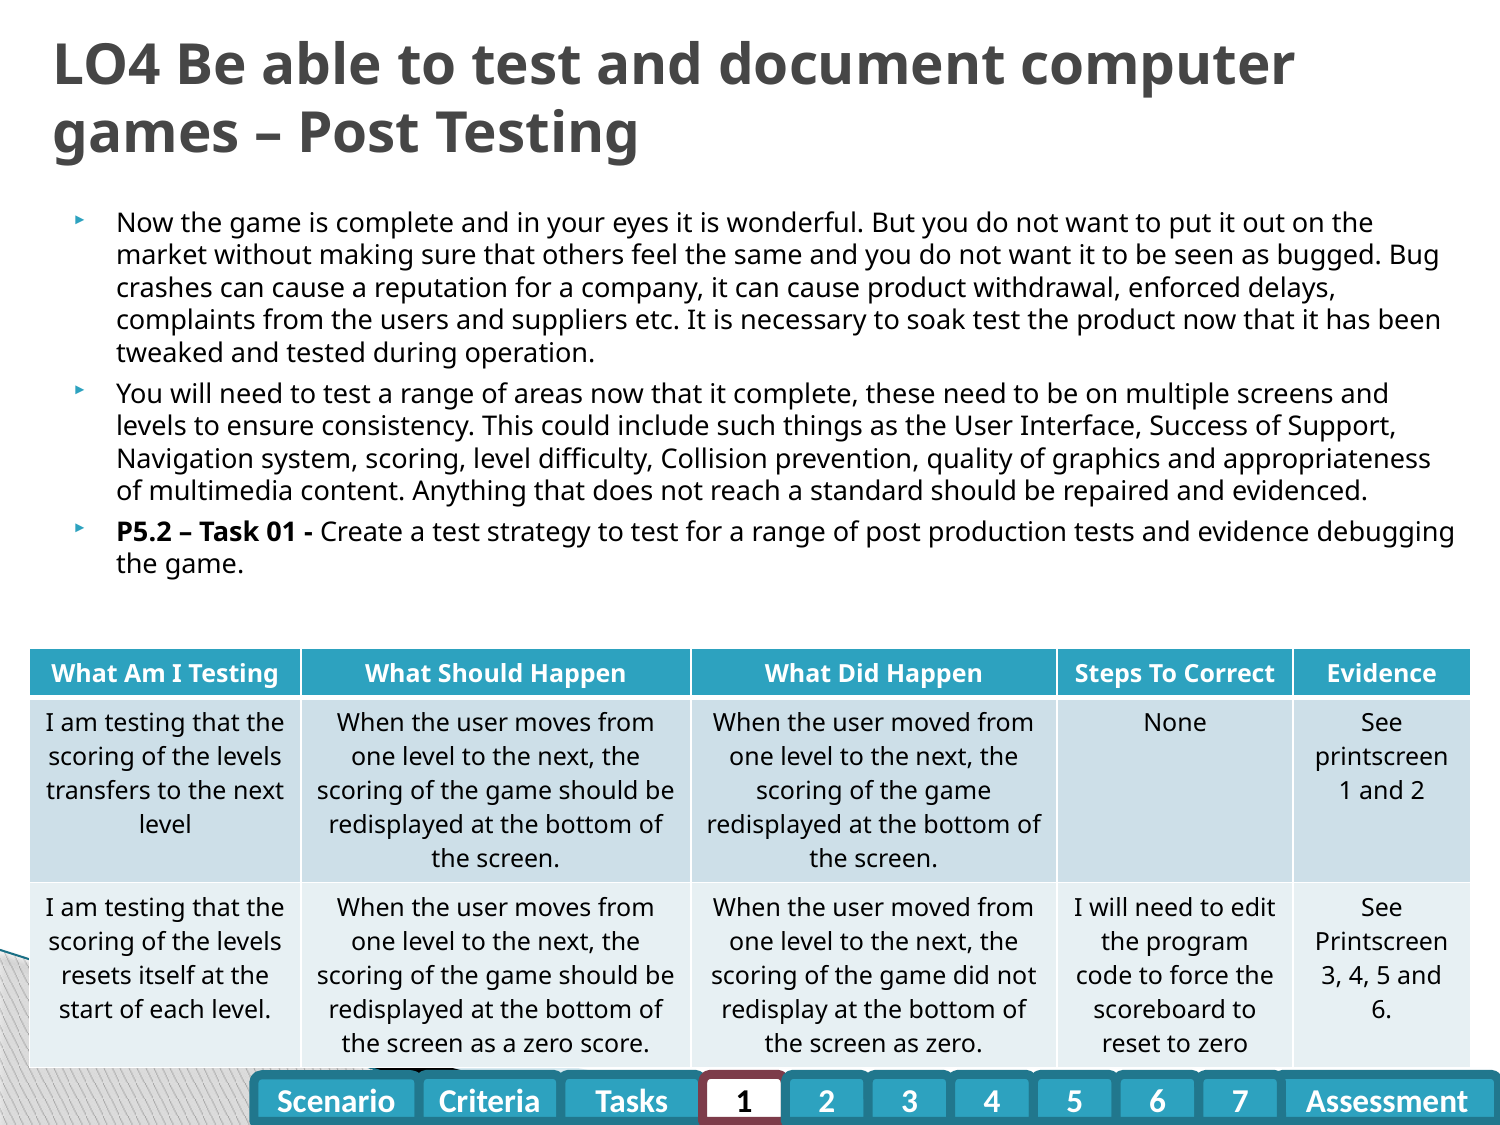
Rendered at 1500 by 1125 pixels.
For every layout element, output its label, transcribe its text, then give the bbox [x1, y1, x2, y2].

list Now the game is complete and in your eyes it is wonderful. But you do not want to put it out on the market without making sure that others feel the same and you do not want it to be seen as bugged. Bug crashes can cause a reputation for a company, it can cause product withdrawal, enforced delays, complaints from the users and suppliers etc. It is necessary to soak test the product now that it has been tweaked and tested during operation. You will need to test a range of areas now that it complete, these need to be on multiple screens and levels to ensure consistency. This could include such things as the User Interface, Success of Support, Navigation system, scoring, level difficulty, Collision prevention, quality of graphics and appropriateness of multimedia content. Anything that does not reach a standard should be repaired and evidenced. P5.2 – Task 01 - Create a test strategy to test for a range of post production tests and evidence debugging the game. [41, 198, 1471, 647]
text_box 3 [863, 1069, 950, 1125]
table_cell I will need to edit the program code to force the scoreboard to reset to zero [1058, 883, 1292, 1067]
table_cell See Printscreen 3, 4, 5 and 6. [1294, 883, 1470, 1067]
table_cell When the user moves from one level to the next, the scoring of the game should be redisplayed at the bottom of the screen. [302, 700, 690, 882]
table_header What Am I Testing [30, 649, 300, 695]
table_cell See printscreen 1 and 2 [1294, 700, 1470, 882]
text_box 7 [1194, 1069, 1287, 1125]
table_cell When the user moves from one level to the next, the scoring of the game should be redisplayed at the bottom of the screen as a zero score. [302, 883, 690, 1067]
table_cell When the user moved from one level to the next, the scoring of the game did not redisplay at the bottom of the screen as zero. [692, 883, 1056, 1067]
title LO4 Be able to test and document computer games – Post Testing [37, 19, 1471, 173]
table_header What Did Happen [692, 649, 1056, 695]
text_box Criteria [414, 1069, 560, 1125]
text_box Scenario [249, 1070, 419, 1125]
text_box 1 [698, 1069, 785, 1125]
text_box 2 [780, 1069, 868, 1125]
text_box Assessment [1279, 1069, 1500, 1125]
table_cell I am testing that the scoring of the levels resets itself at the start of each level. [30, 883, 300, 1067]
text_box 6 [1111, 1069, 1198, 1125]
table_cell I am testing that the scoring of the levels transfers to the next level [30, 700, 300, 882]
text_box Tasks [556, 1069, 702, 1125]
text_box 4 [946, 1069, 1033, 1125]
table_header Steps To Correct [1058, 649, 1292, 695]
table_cell None [1058, 700, 1292, 882]
table_header What Should Happen [302, 649, 690, 695]
table_header Evidence [1294, 649, 1470, 695]
text_box 5 [1028, 1069, 1116, 1125]
table_cell When the user moved from one level to the next, the scoring of the game redisplayed at the bottom of the screen. [692, 700, 1056, 882]
